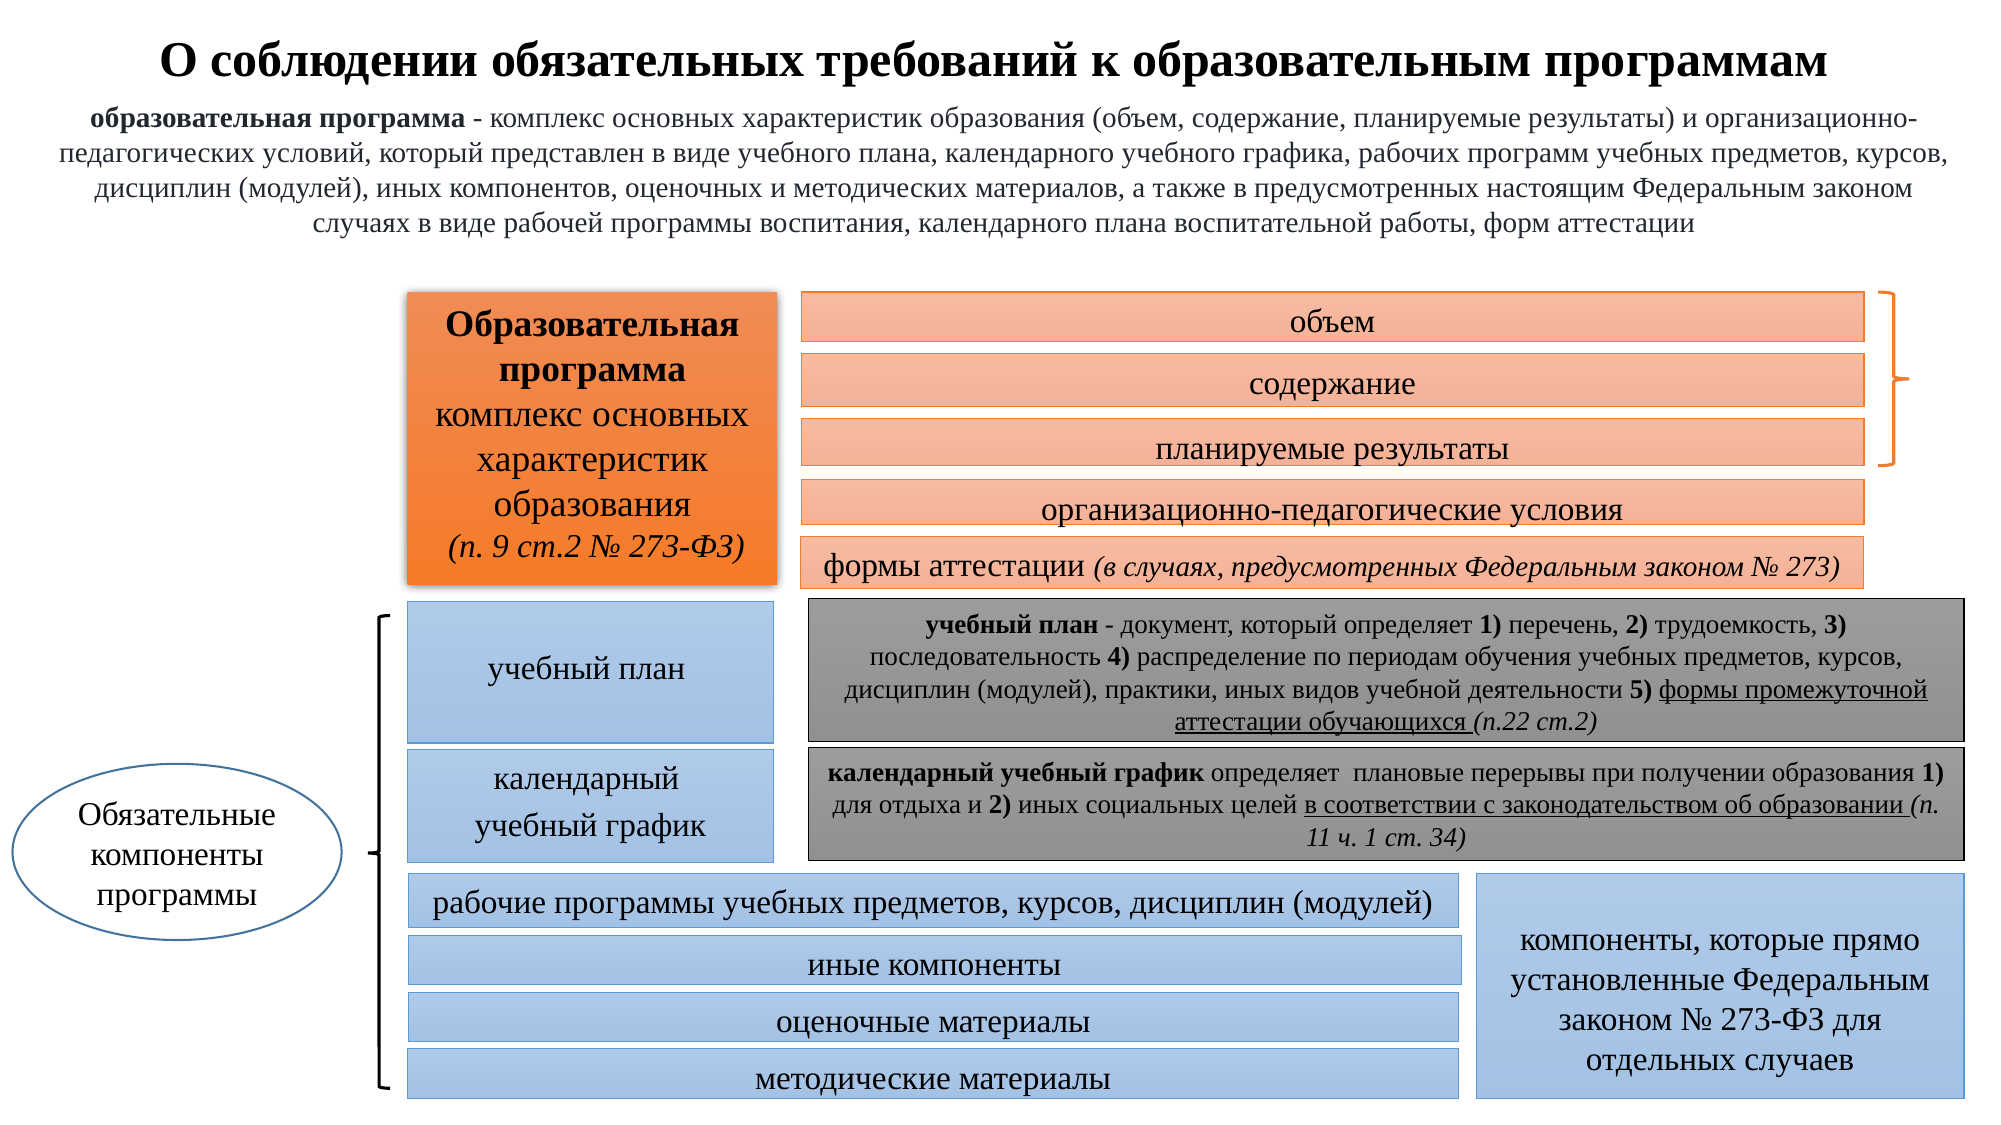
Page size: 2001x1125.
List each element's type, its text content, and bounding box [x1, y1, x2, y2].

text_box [407, 291, 1864, 589]
text_box О соблюдении обязательных требований к образовательным программам [14, 18, 1974, 94]
text_box [1878, 290, 1910, 468]
text_box [367, 614, 391, 1090]
text_box учебный план [407, 601, 774, 744]
text_box учебный план - документ, который определяет 1) перечень, 2) трудоемкость, 3) последовательность 4) распределение по периодам обучения учебных предметов, курсов, дисциплин (модулей), практики, иных видов учебной деятельности 5) формы промежуточной аттестации обучающихся (п.22 ст.2) [808, 598, 1965, 742]
text_box компоненты, которые прямо установленные Федеральным законом № 273-ФЗ для отдельных случаев [1476, 873, 1965, 1099]
text_box оценочные материалы [408, 992, 1459, 1042]
text_box Обязательные компоненты программы [11, 762, 343, 942]
text_box календарный учебный график определяет плановые перерывы при получении образования 1) для отдыха и 2) иных социальных целей в соответствии с законодательством об образовании (п. 11 ч. 1 ст. 34) [808, 747, 1965, 861]
text_box календарный учебный график [407, 749, 774, 863]
text_box рабочие программы учебных предметов, курсов, дисциплин (модулей) [408, 873, 1459, 928]
text_box иные компоненты [408, 935, 1462, 985]
text_box методические материалы [407, 1048, 1459, 1099]
text_box образовательная программа - комплекс основных характеристик образования (объем, содержание, планируемые результаты) и организационно-педагогических условий, который представлен в виде учебного плана, календарного учебного графика, рабочих программ учебных предметов, курсов, дисциплин (модулей), иных компонентов, оценочных и методических материалов, а также в предусмотренных настоящим Федеральным законом случаях в виде рабочей программы воспитания, календарного плана воспитательной работы, форм аттестации [29, 91, 1980, 246]
